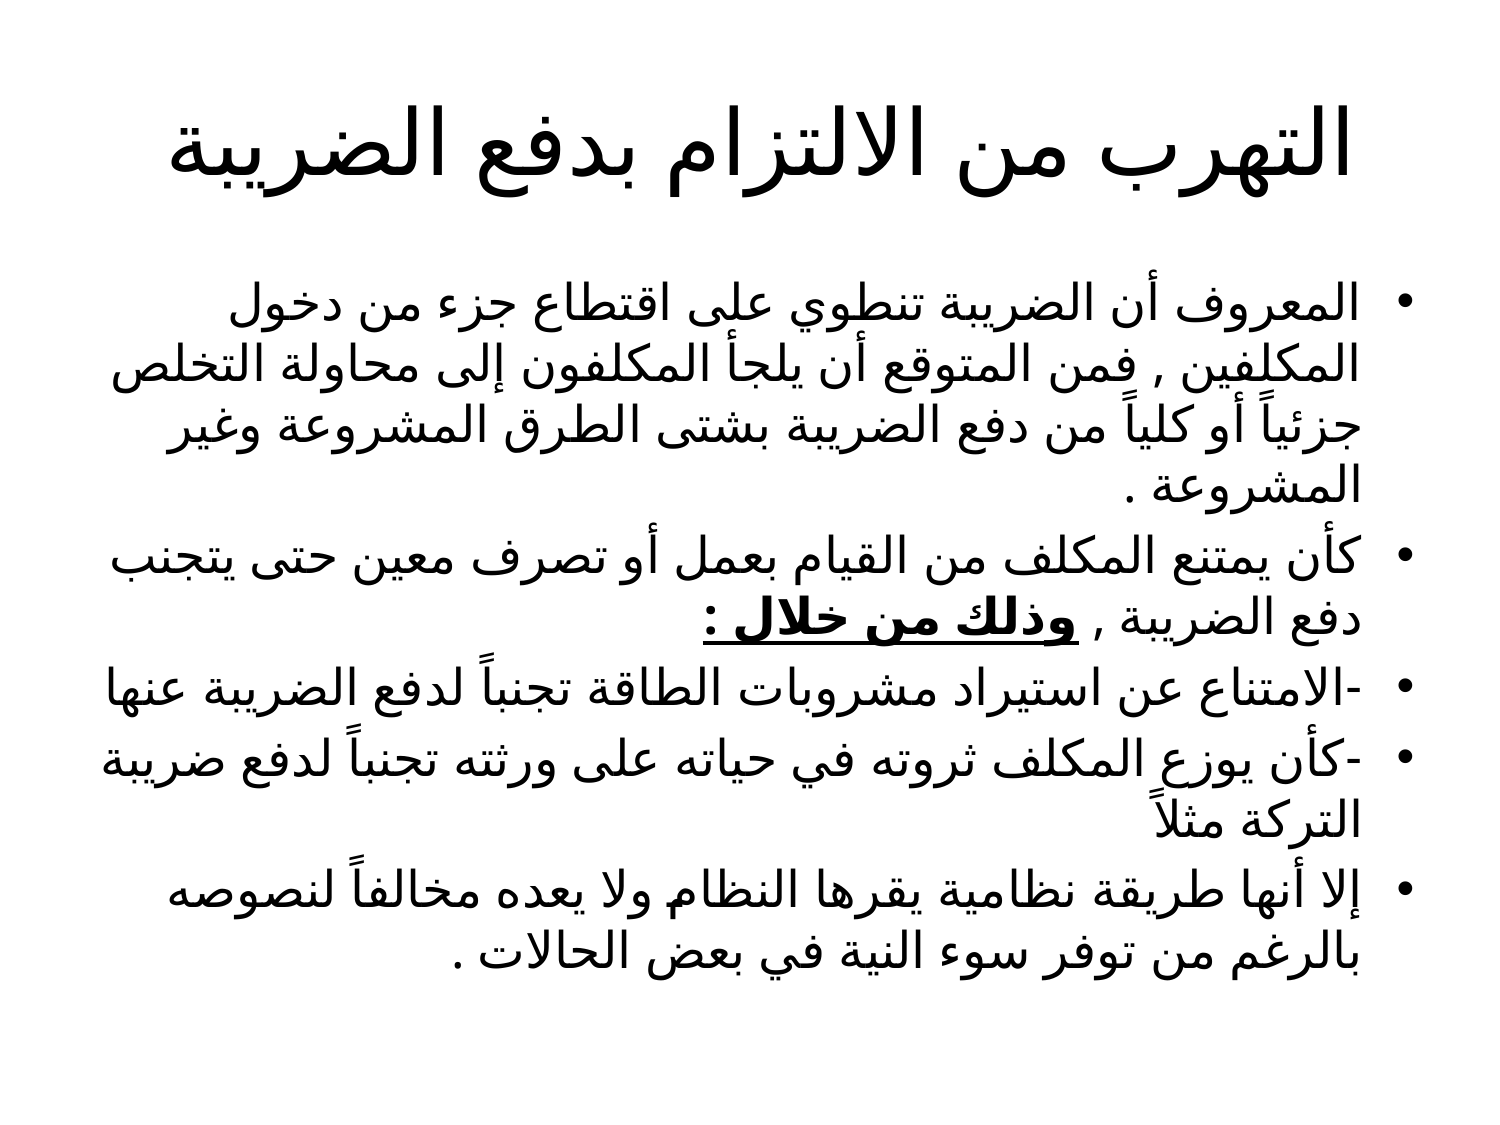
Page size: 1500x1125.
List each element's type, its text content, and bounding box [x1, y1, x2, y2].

list المعروف أن الضريبة تنطوي على اقتطاع جزء من دخول المكلفين , فمن المتوقع أن يلجأ المكلفون إلى محاولة التخلص جزئياً أو كلياً من دفع الضريبة بشتى الطرق المشروعة وغير المشروعة . كأن يمتنع المكلف من القيام بعمل أو تصرف معين حتى يتجنب دفع الضريبة , وذلك من خلال : -الامتناع عن استيراد مشروبات الطاقة تجنباً لدفع الضريبة عنها -كأن يوزع المكلف ثروته في حياته على ورثته تجنباً لدفع ضريبة التركة مثلاً إلا أنها طريقة نظامية يقرها النظام ولا يعده مخالفاً لنصوصه بالرغم من توفر سوء النية في بعض الحالات . [75, 262, 1425, 1005]
title التهرب من الالتزام بدفع الضريبة [75, 45, 1425, 233]
